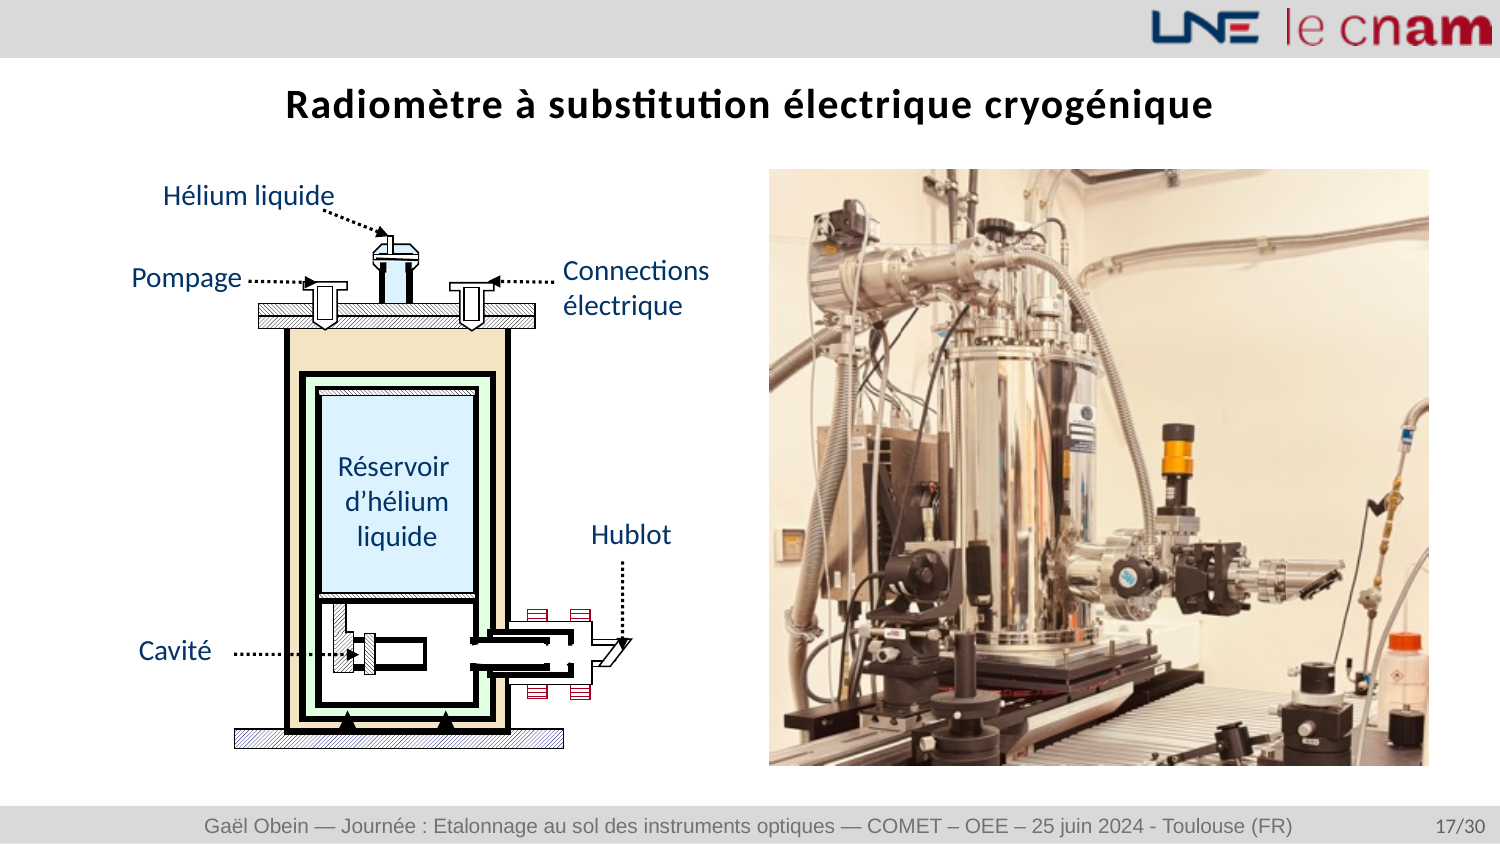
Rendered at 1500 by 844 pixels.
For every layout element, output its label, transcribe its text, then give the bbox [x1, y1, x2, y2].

picture [1287, 8, 1492, 46]
text_box Radiomètre à substitution électrique cryogénique [35, 58, 1465, 153]
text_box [105, 169, 756, 749]
picture [1150, 8, 1276, 46]
picture [769, 169, 1429, 766]
